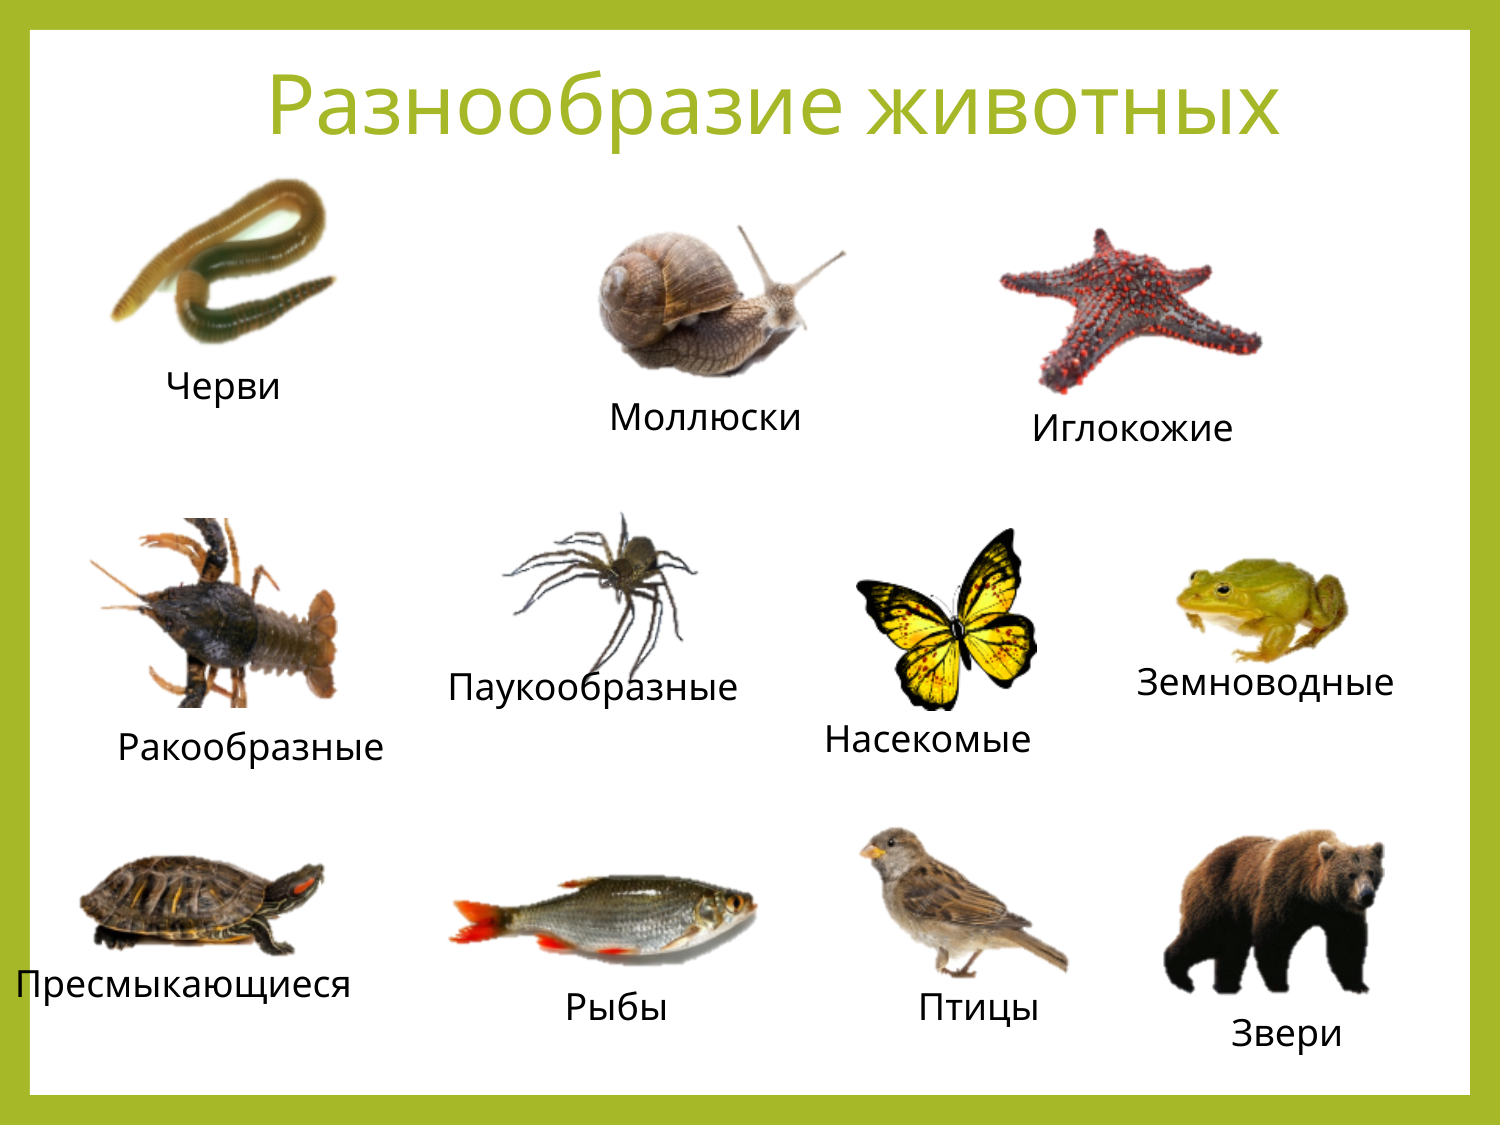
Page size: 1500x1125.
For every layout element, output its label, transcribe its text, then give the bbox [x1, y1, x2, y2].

picture [39, 806, 383, 1000]
text_box Черви [64, 407, 382, 415]
text_box Земноводные [1075, 605, 1457, 756]
picture [2, 518, 338, 709]
picture [64, 172, 383, 398]
title Разнообразие животных [64, 30, 1483, 185]
picture [1162, 824, 1385, 1003]
text_box Насекомые [780, 708, 1076, 768]
picture [572, 207, 857, 402]
picture [435, 487, 720, 687]
picture [855, 528, 1037, 711]
text_box Птицы [860, 1008, 1098, 1125]
text_box Звери [1163, 1001, 1412, 1062]
picture [820, 792, 1098, 1000]
text_box Рыбы [513, 1005, 719, 1036]
picture [1108, 487, 1439, 724]
text_box Моллюски [565, 385, 845, 445]
picture [985, 207, 1275, 401]
text_box Иглокожие [979, 397, 1287, 457]
text_box Пресмыкающиеся [0, 952, 383, 1012]
text_box Паукообразные [432, 656, 786, 716]
text_box Ракообразные [47, 715, 455, 776]
picture [432, 844, 786, 996]
